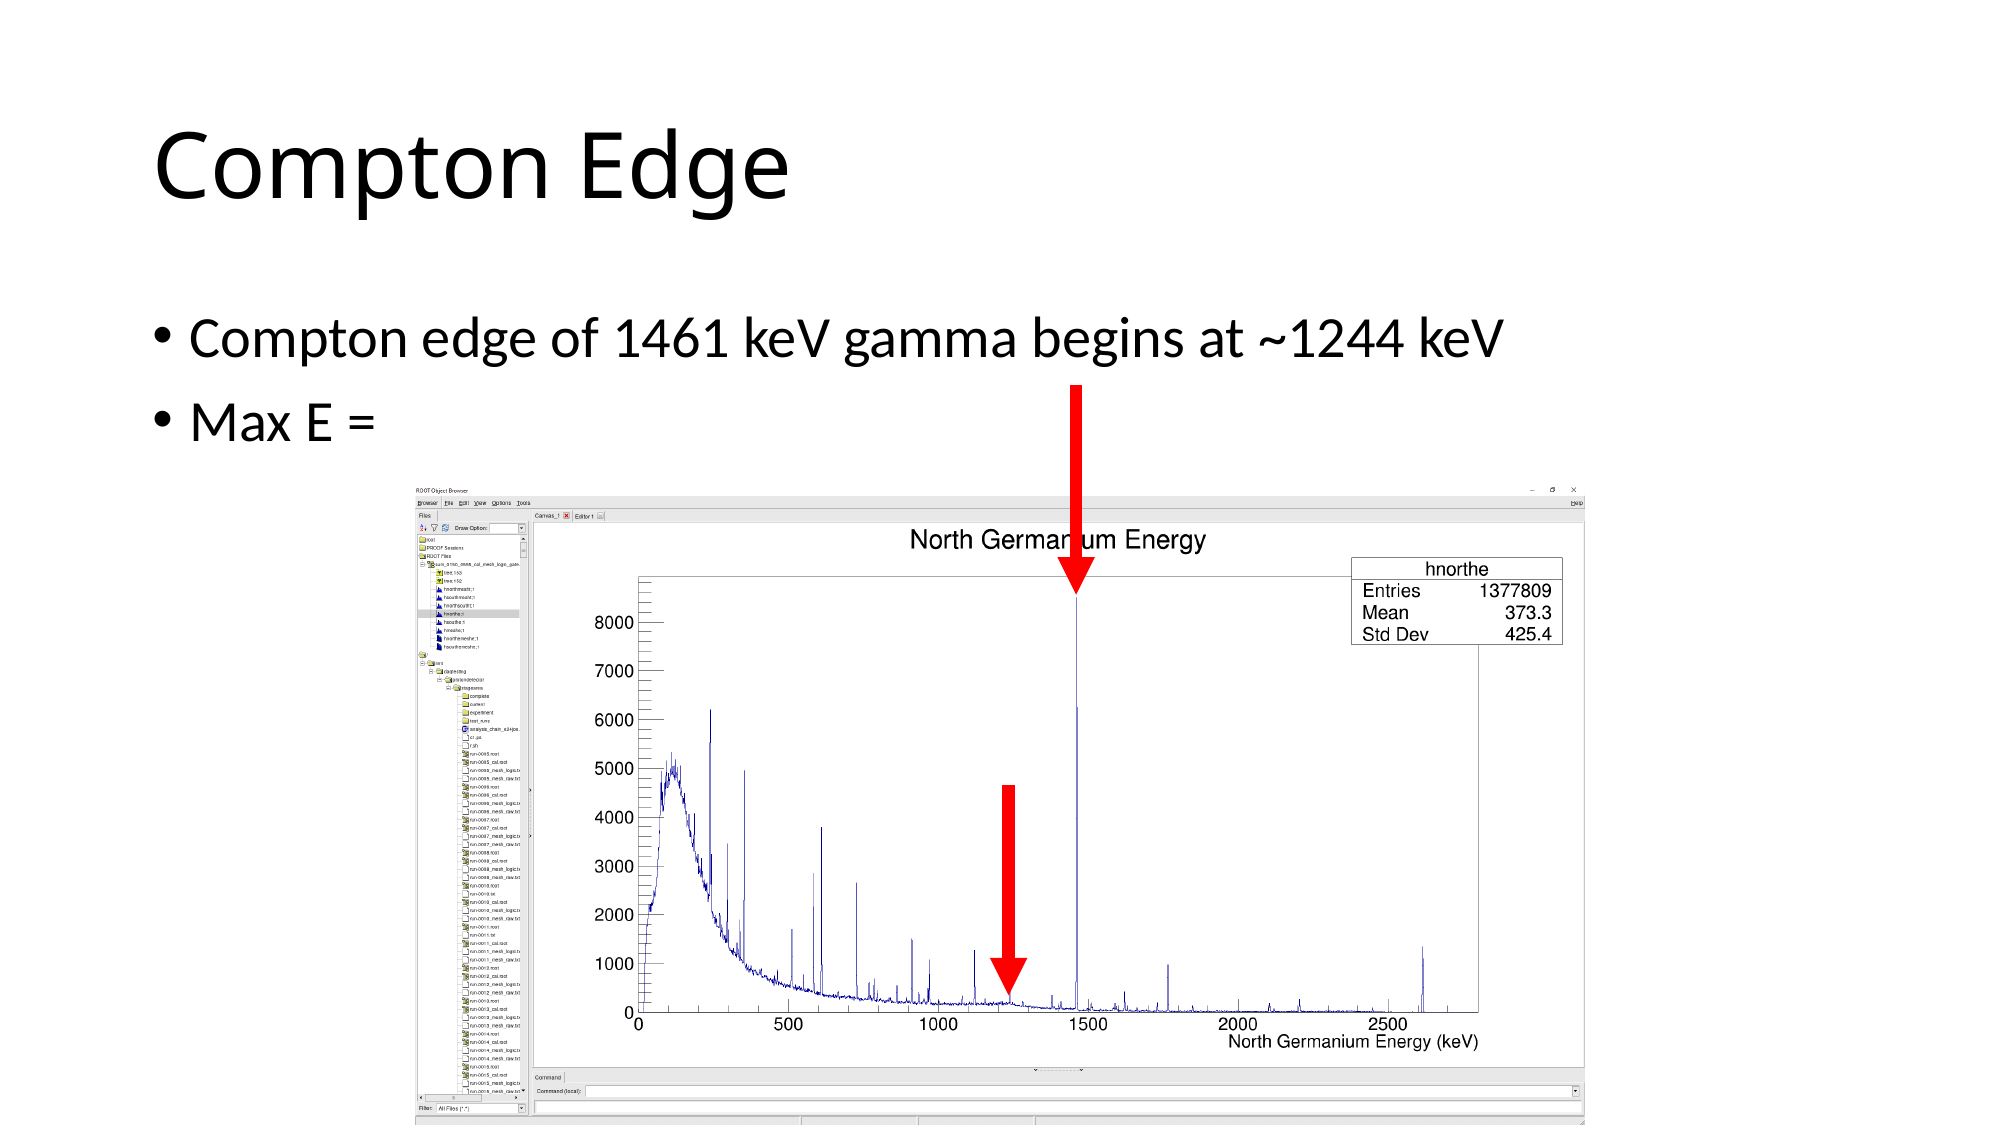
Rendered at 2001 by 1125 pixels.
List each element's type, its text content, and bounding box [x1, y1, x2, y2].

picture [414, 485, 1585, 1125]
title Compton Edge [137, 59, 1863, 278]
